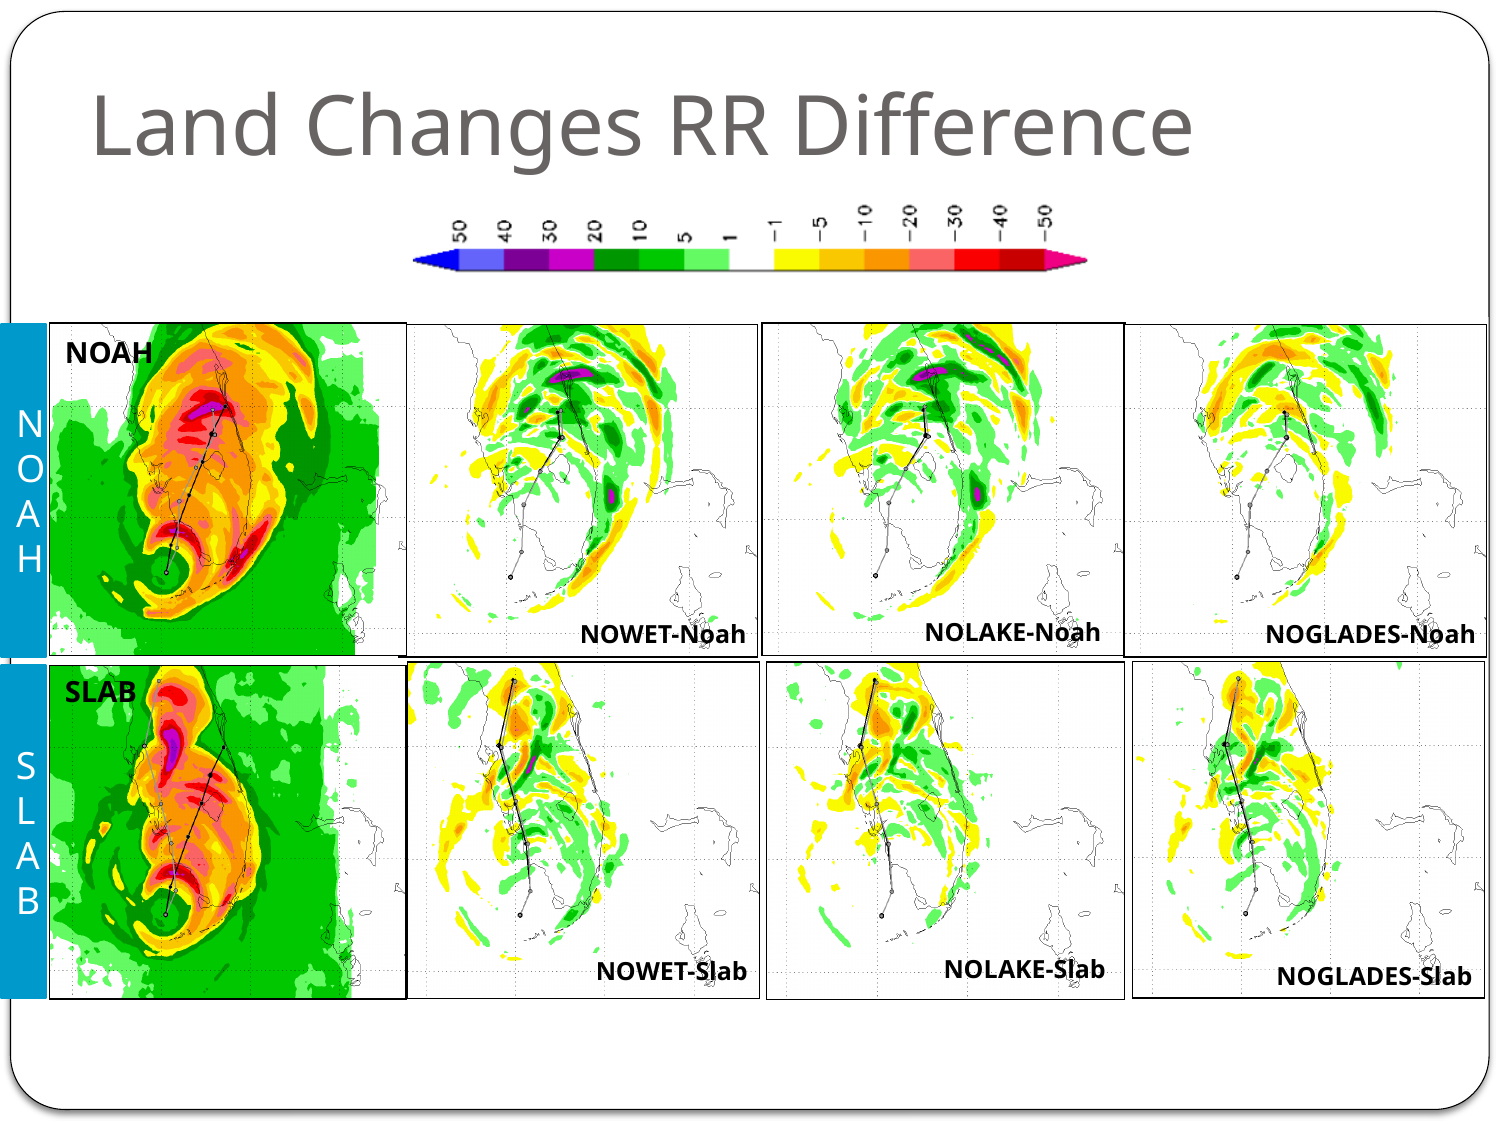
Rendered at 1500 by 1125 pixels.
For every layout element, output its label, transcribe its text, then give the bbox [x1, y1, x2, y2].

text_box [387, 187, 1088, 288]
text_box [0, 660, 1488, 1001]
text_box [1, 323, 1492, 657]
title Land Changes RR Difference [75, 50, 1425, 188]
